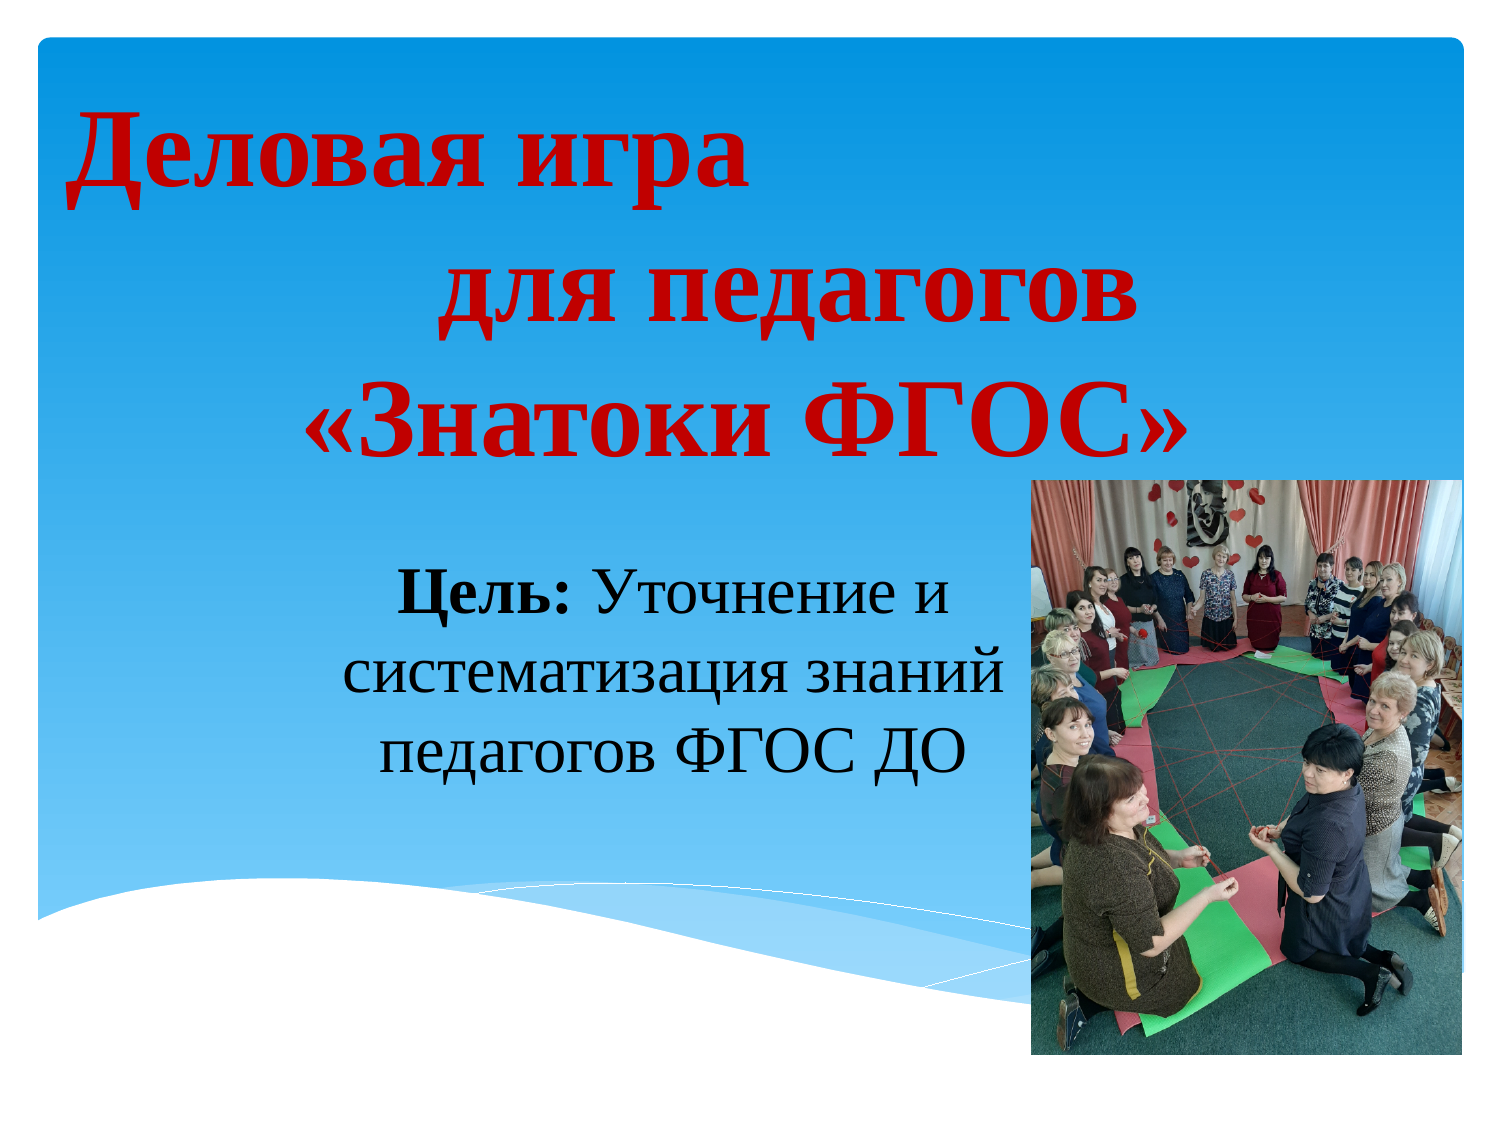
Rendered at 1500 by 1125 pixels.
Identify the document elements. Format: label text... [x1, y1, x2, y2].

picture [1031, 480, 1463, 1055]
subtitle Деловая игра для педагогов «Знатоки ФГОС» [46, 66, 1447, 308]
text_box Цель: Уточнение и систематизация знаний педагогов ФГОС ДО [234, 538, 1025, 794]
